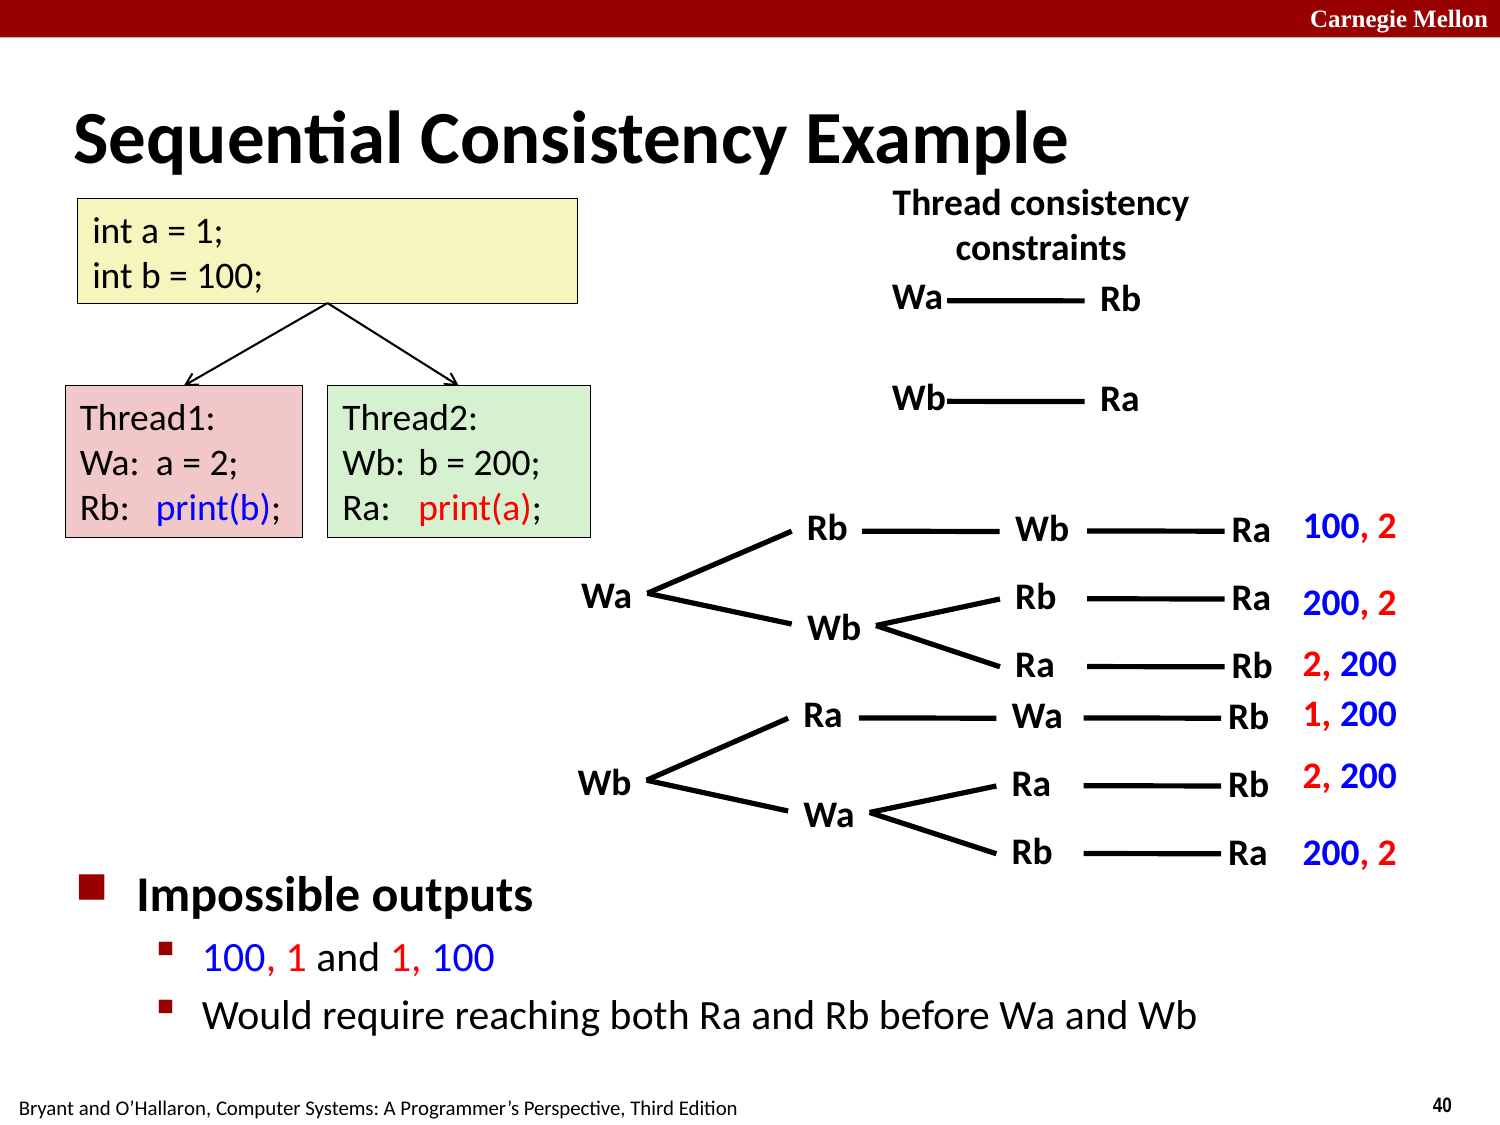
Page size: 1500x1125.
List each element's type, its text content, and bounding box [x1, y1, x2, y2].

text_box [561, 493, 1413, 882]
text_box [64, 198, 591, 538]
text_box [876, 170, 1206, 428]
title Sequential Consistency Example [58, 71, 1305, 197]
list Impossible outputs 100, 1 and 1, 100 Would require reaching both Ra and Rb before Wa and Wb [64, 853, 1361, 981]
